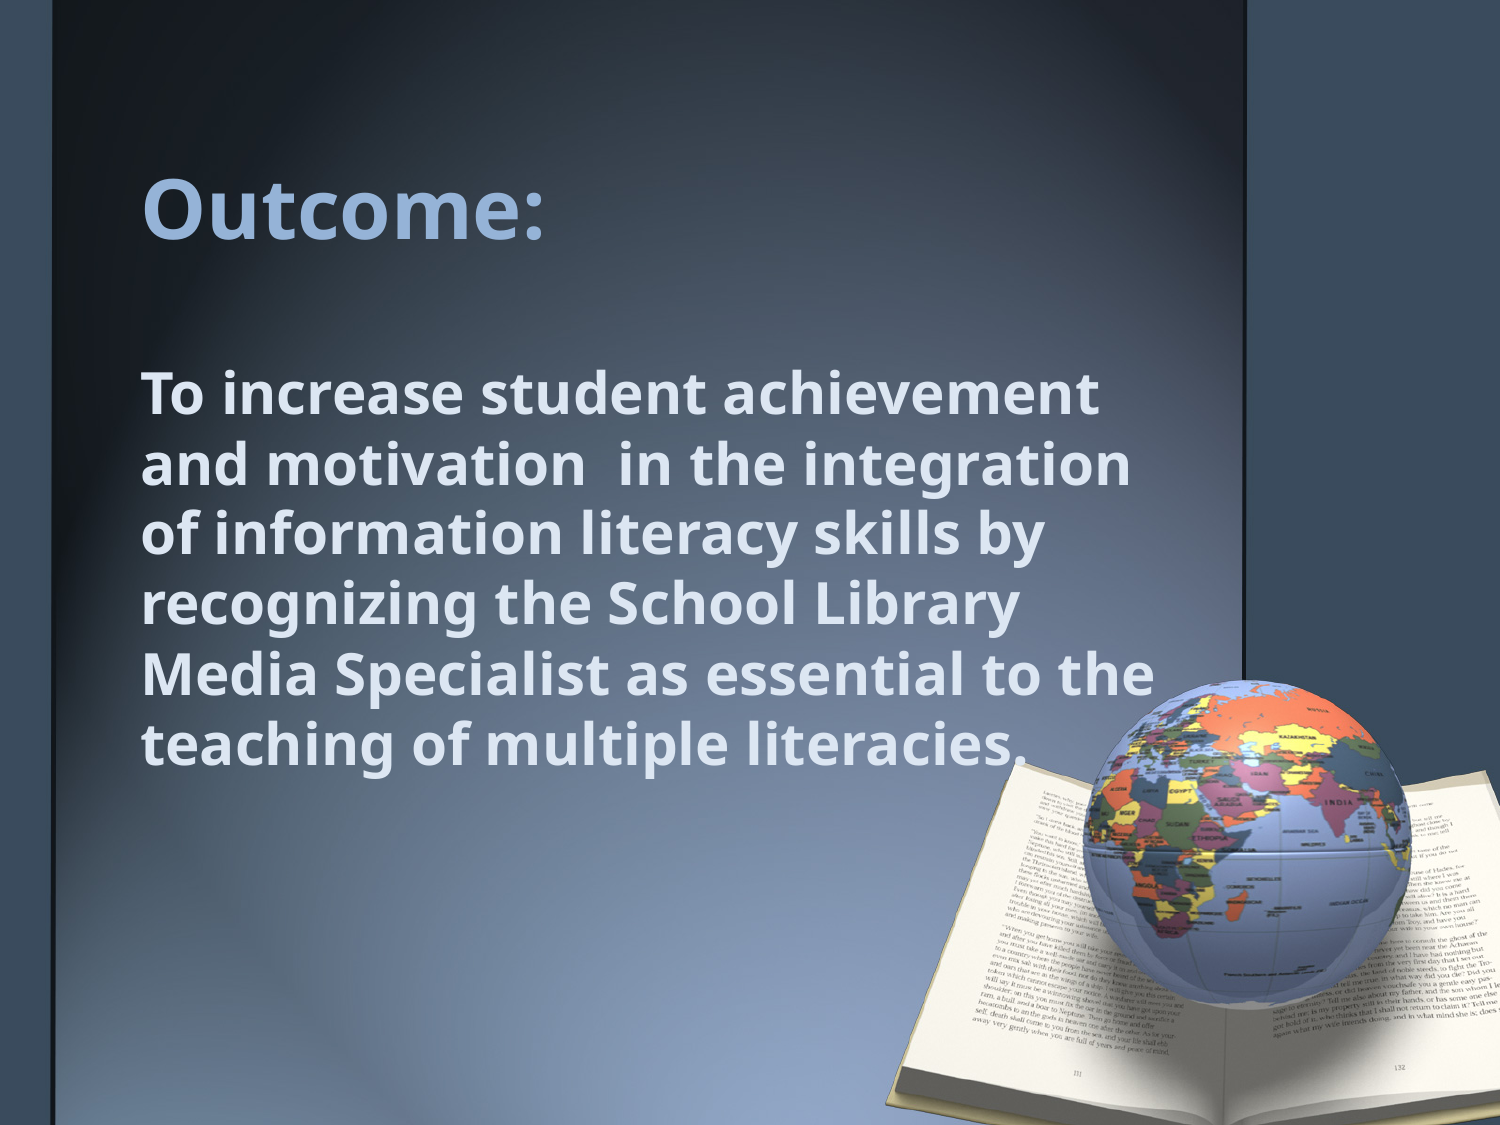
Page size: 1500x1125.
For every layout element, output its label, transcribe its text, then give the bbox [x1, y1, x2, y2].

picture [0, 0, 1500, 1125]
title Outcome: [124, 137, 1201, 276]
list To increase student achievement and motivation in the integration of information literacy skills by recognizing the School Library Media Specialist as essential to the teaching of multiple literacies. [124, 287, 1201, 1001]
